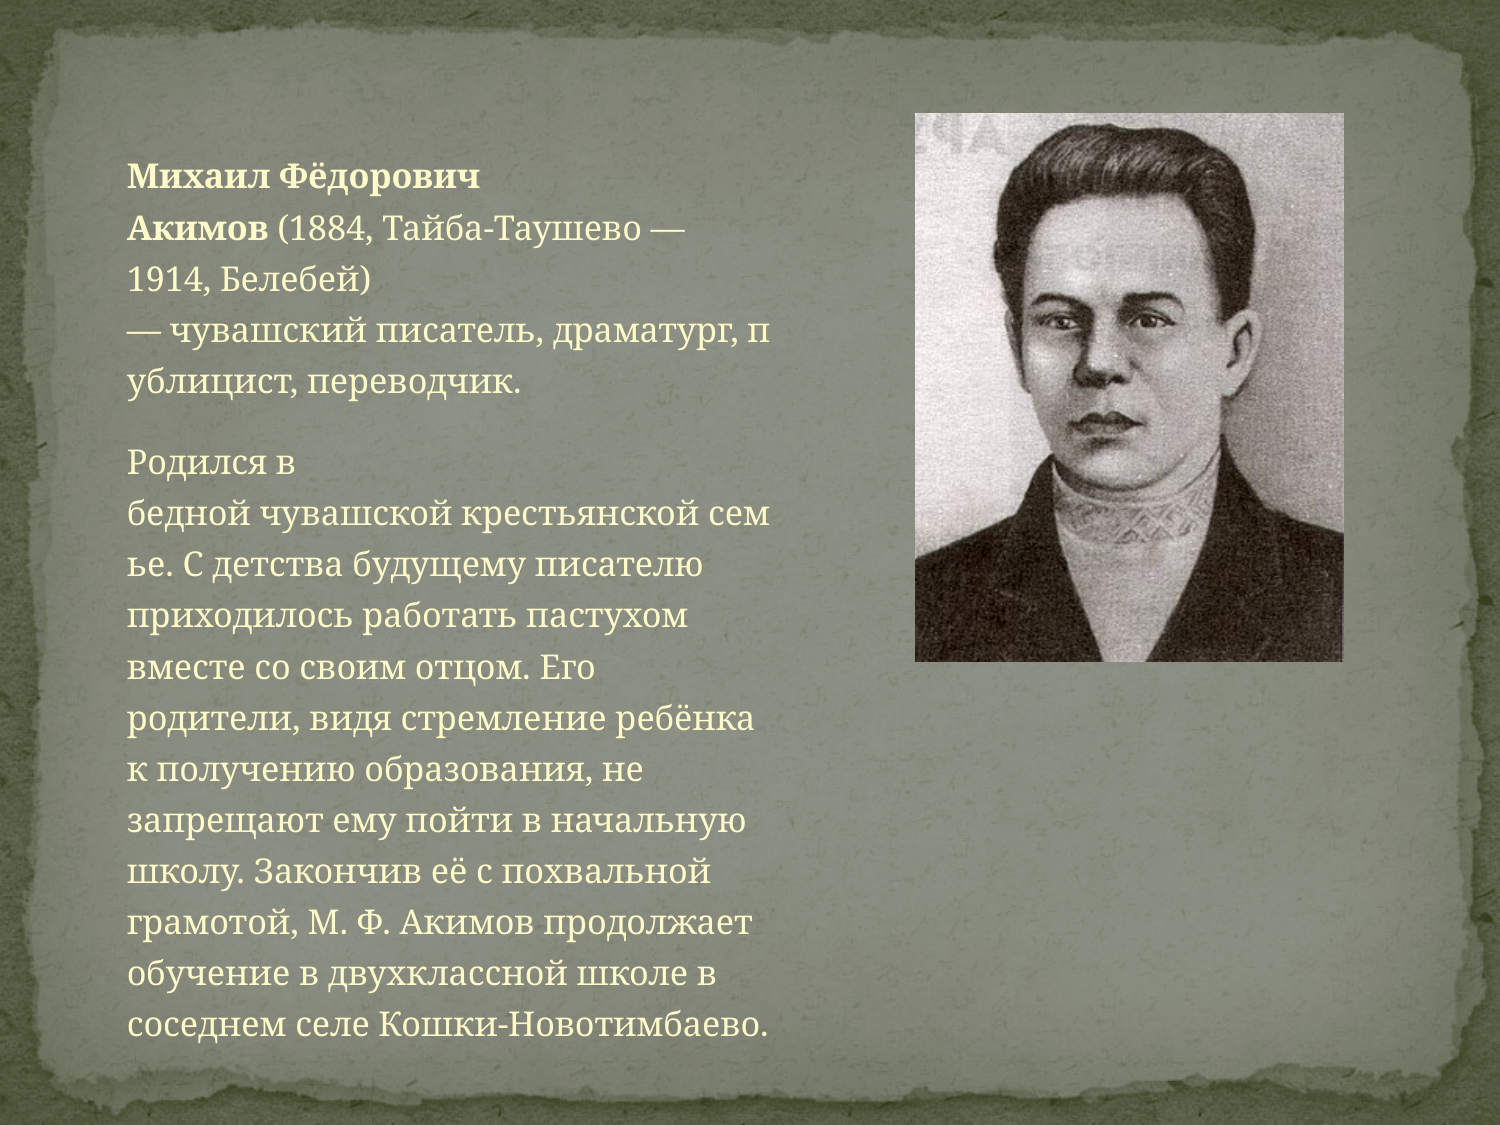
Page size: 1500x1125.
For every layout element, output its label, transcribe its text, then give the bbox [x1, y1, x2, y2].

list Михаил Фёдорович Акимов (1884, Тайба-Таушево — 1914, Белебей) — чувашский писатель, драматург, публицист, переводчик. Родился в бедной чувашской крестьянской семье. С детства будущему писателю приходилось работать пастухом вместе со своим отцом. Его родители, видя стремление ребёнка к получению образования, не запрещают ему пойти в начальную школу. Закончив её с похвальной грамотой, М. Ф. Акимов продолжает обучение в двухклассной школе в соседнем селе Кошки-Новотимбаево. [112, 137, 786, 1071]
picture [915, 113, 1344, 662]
